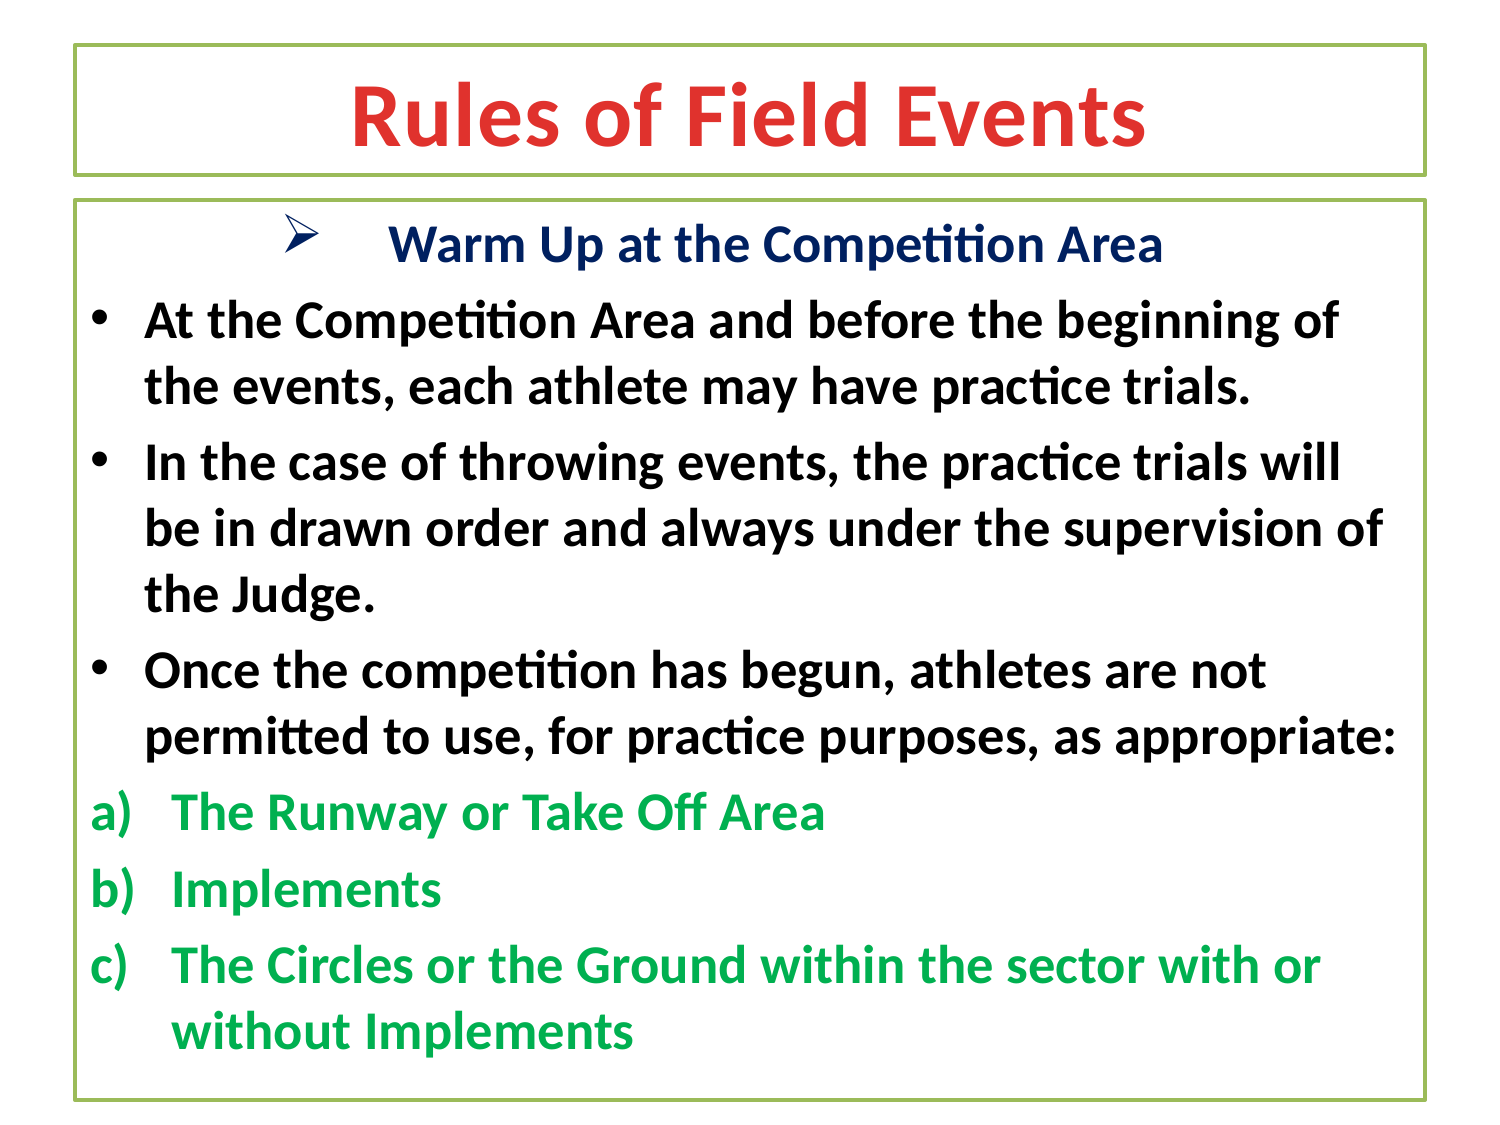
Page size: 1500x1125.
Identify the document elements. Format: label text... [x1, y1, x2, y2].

list Warm Up at the Competition Area At the Competition Area and before the beginning of the events, each athlete may have practice trials. In the case of throwing events, the practice trials will be in drawn order and always under the supervision of the Judge. Once the competition has begun, athletes are not permitted to use, for practice purposes, as appropriate: The Runway or Take Off Area Implements The Circles or the Ground within the sector with or without Implements [73, 198, 1427, 1102]
title Rules of Field Events [73, 43, 1427, 177]
